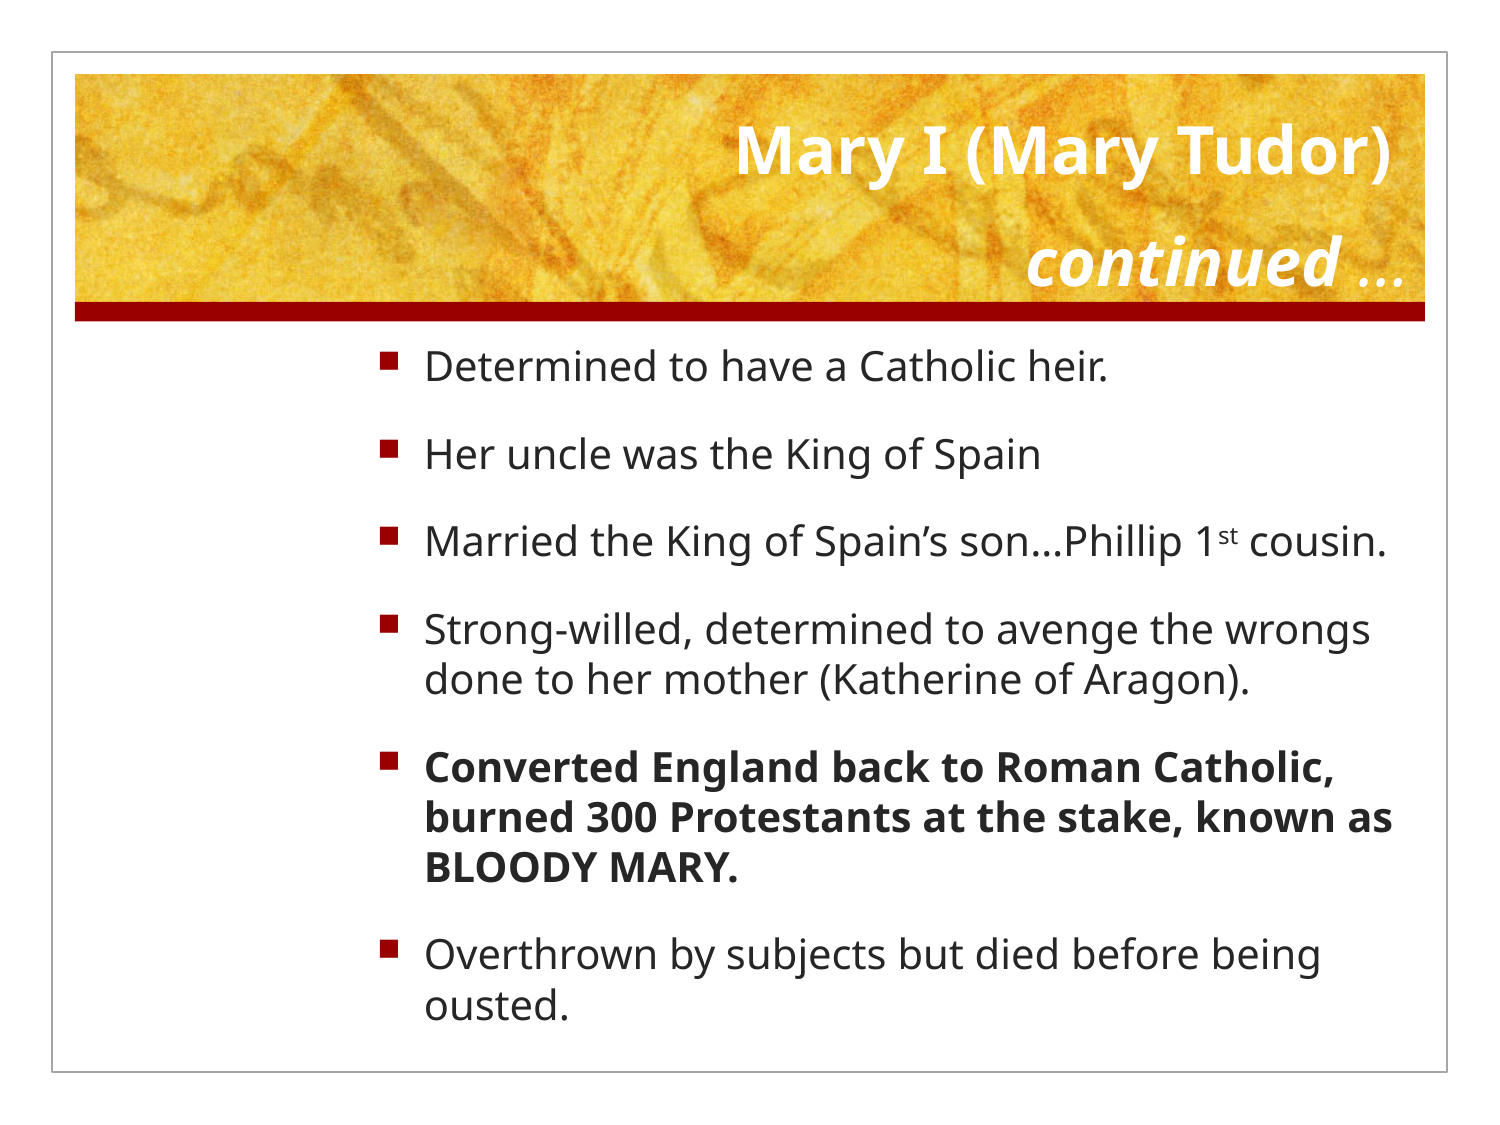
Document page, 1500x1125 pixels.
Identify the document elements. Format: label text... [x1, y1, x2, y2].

title Mary I (Mary Tudor) continued … [75, 112, 1425, 300]
picture [75, 74, 1425, 112]
list Determined to have a Catholic heir. Her uncle was the King of Spain Married the King of Spain’s son…Phillip 1st cousin. Strong-willed, determined to avenge the wrongs done to her mother (Katherine of Aragon). Converted England back to Roman Catholic, burned 300 Protestants at the stake, known as BLOODY MARY. Overthrown by subjects but died before being ousted. [362, 332, 1425, 1075]
